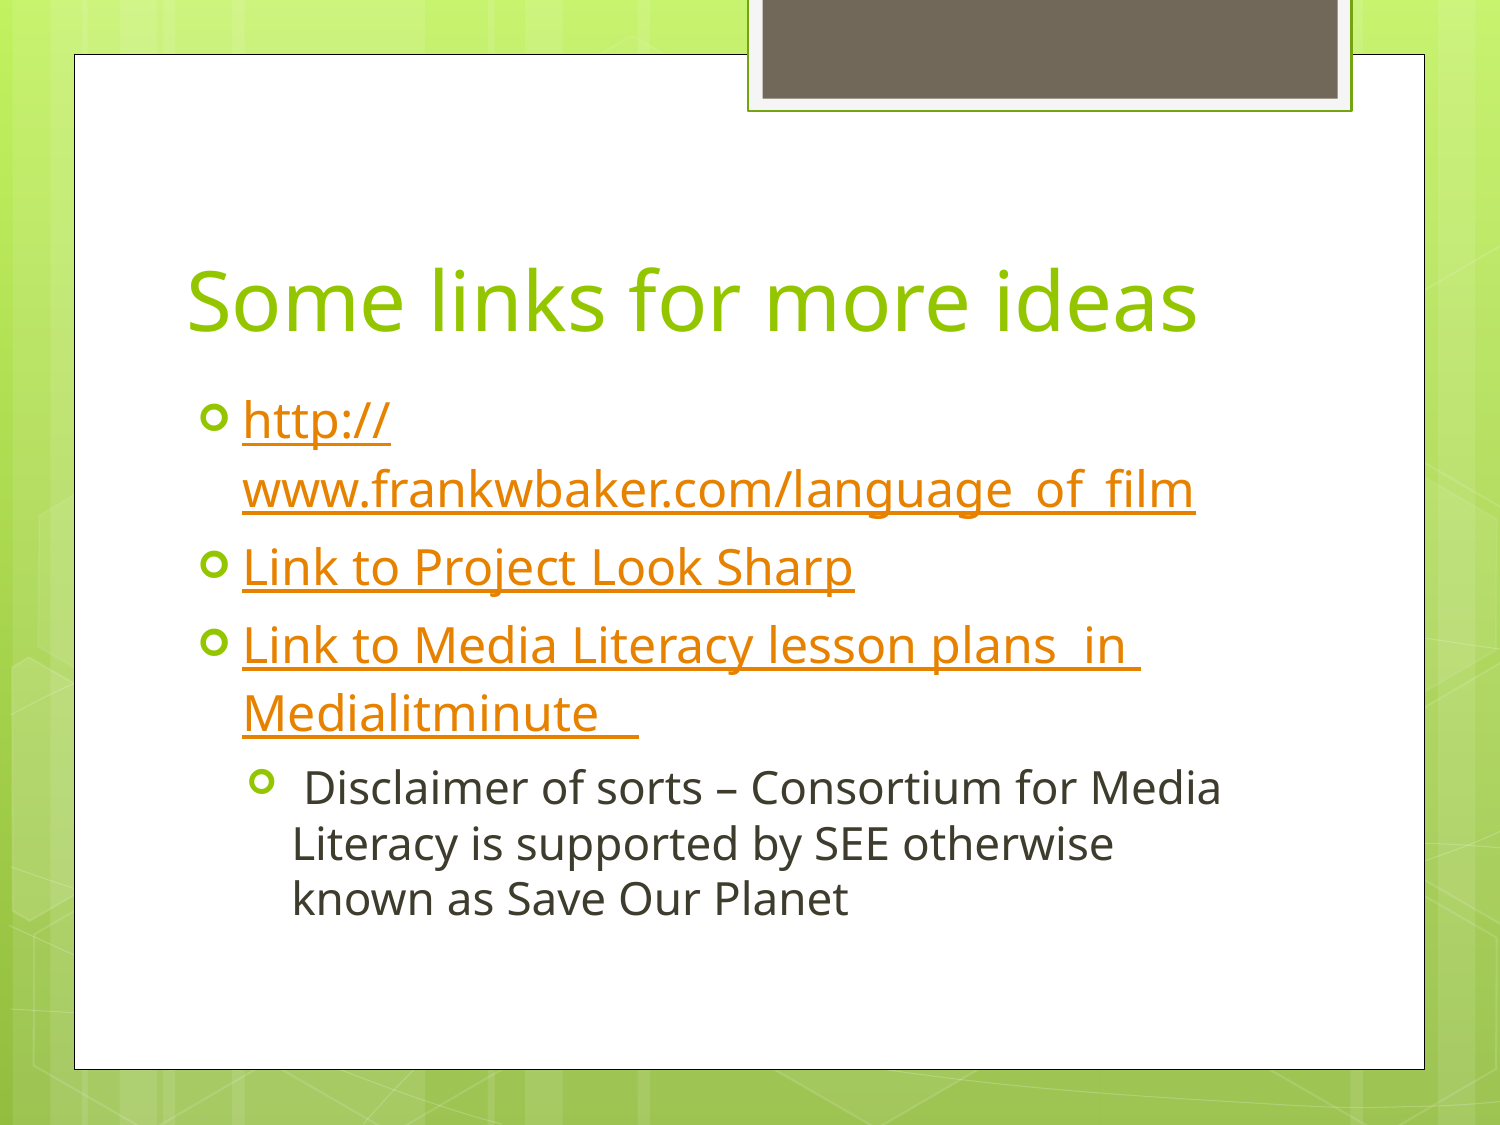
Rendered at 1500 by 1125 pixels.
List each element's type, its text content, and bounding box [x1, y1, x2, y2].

list http://www.frankwbaker.com/language_of_film Link to Project Look Sharp Link to Media Literacy lesson plans in Medialitminute Disclaimer of sorts – Consortium for Media Literacy is supported by SEE otherwise known as Save Our Planet [171, 381, 1283, 957]
title Some links for more ideas [171, 168, 1324, 357]
